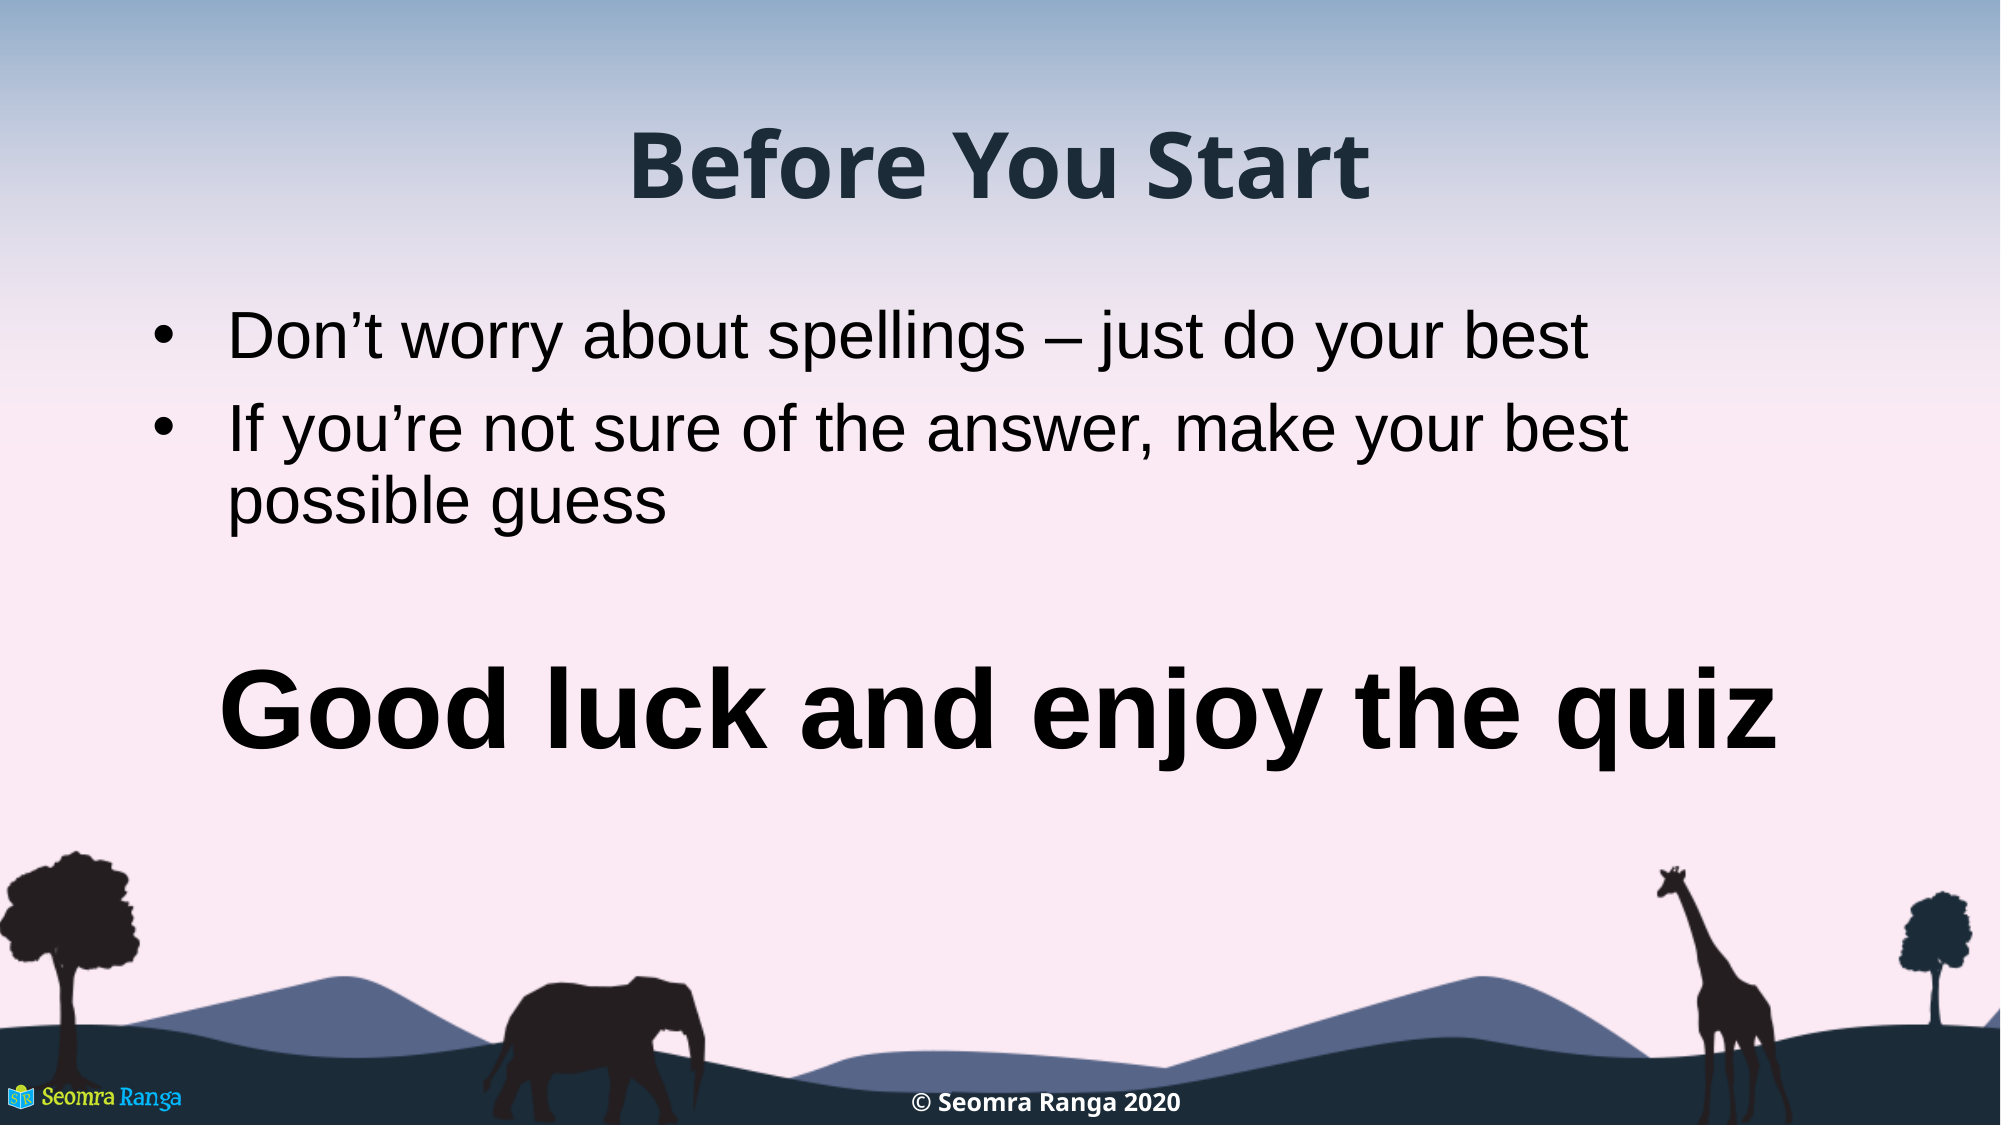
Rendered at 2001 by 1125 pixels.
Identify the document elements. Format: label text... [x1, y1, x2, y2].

list Don’t worry about spellings – just do your best If you’re not sure of the answer, make your best possible guess Good luck and enjoy the quiz [137, 293, 1863, 1014]
picture [0, 0, 2001, 1125]
text_box © Seomra Ranga 2020 www.seomraranga.com [762, 1079, 1330, 1125]
title Before You Start [137, 59, 1863, 278]
